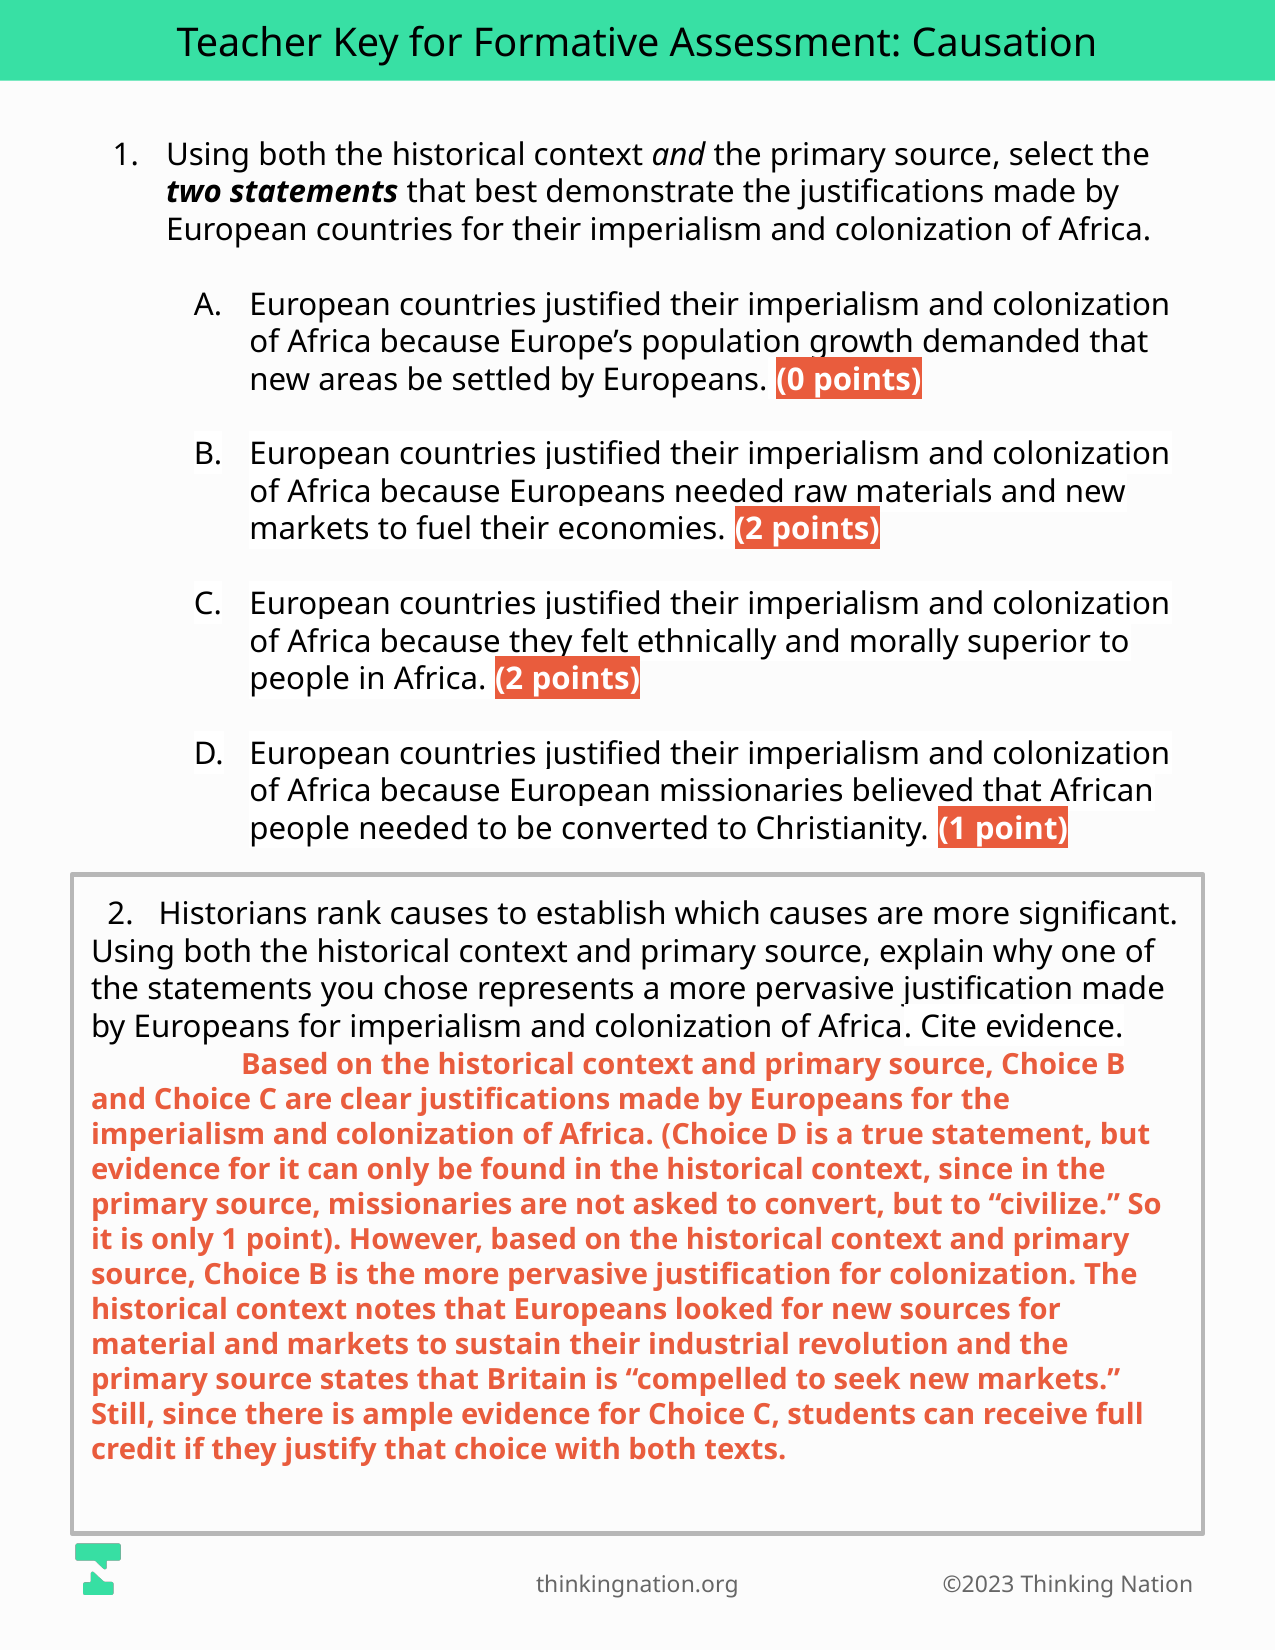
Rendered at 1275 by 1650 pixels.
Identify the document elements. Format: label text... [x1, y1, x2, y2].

text_box ©2023 Thinking Nation [907, 1553, 1210, 1605]
text_box thinkingnation.org [486, 1553, 789, 1605]
text_box Using both the historical context and the primary source, select the two statements that best demonstrate the justifications made by European countries for their imperialism and colonization of Africa. European countries justified their imperialism and colonization of Africa because Europe’s population growth demanded that new areas be settled by Europeans. (0 points) European countries justified their imperialism and colonization of Africa because Europeans needed raw materials and new markets to fuel their economies. (2 points) European countries justified their imperialism and colonization of Africa because they felt ethnically and morally superior to people in Africa. (2 points) European countries justified their imperialism and colonization of Africa because European missionaries believed that African people needed to be converted to Christianity. (1 point) [75, 118, 1191, 853]
text_box Teacher Key for Formative Assessment: Causation [0, 0, 1275, 81]
text_box 2. Historians rank causes to establish which causes are more significant. Using both the historical context and primary source, explain why one of the statements you chose represents a more pervasive justification made by Europeans for imperialism and colonization of Africa. Cite evidence. Based on the historical context and primary source, Choice B and Choice C are clear justifications made by Europeans for the imperialism and colonization of Africa. (Choice D is a true statement, but evidence for it can only be found in the historical context, since in the primary source, missionaries are not asked to convert, but to “civilize.” So it is only 1 point). However, based on the historical context and primary source, Choice B is the more pervasive justification for colonization. The historical context notes that Europeans looked for new sources for material and markets to sustain their industrial revolution and the primary source states that Britain is “compelled to seek new markets.” Still, since there is ample evidence for Choice C, students can receive full credit if they justify that choice with both texts. [71, 874, 1204, 1534]
picture [62, 1533, 134, 1605]
